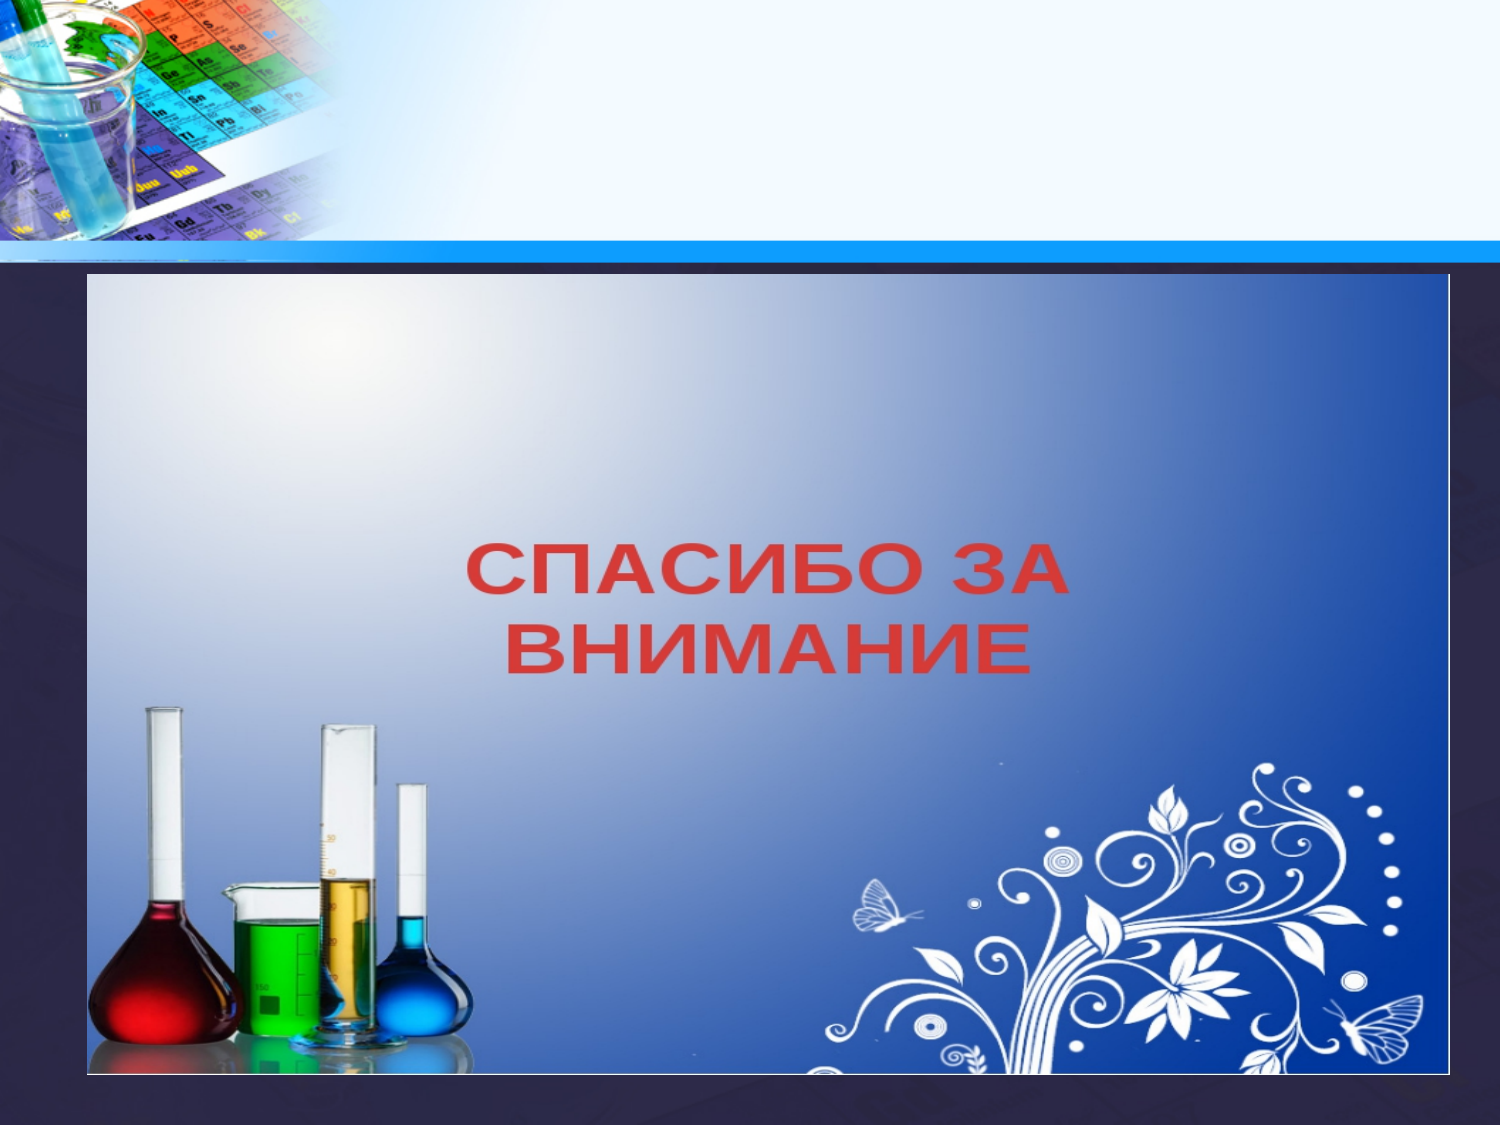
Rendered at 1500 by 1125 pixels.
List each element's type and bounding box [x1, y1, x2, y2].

picture [0, 0, 1500, 1125]
list [87, 274, 1451, 1076]
